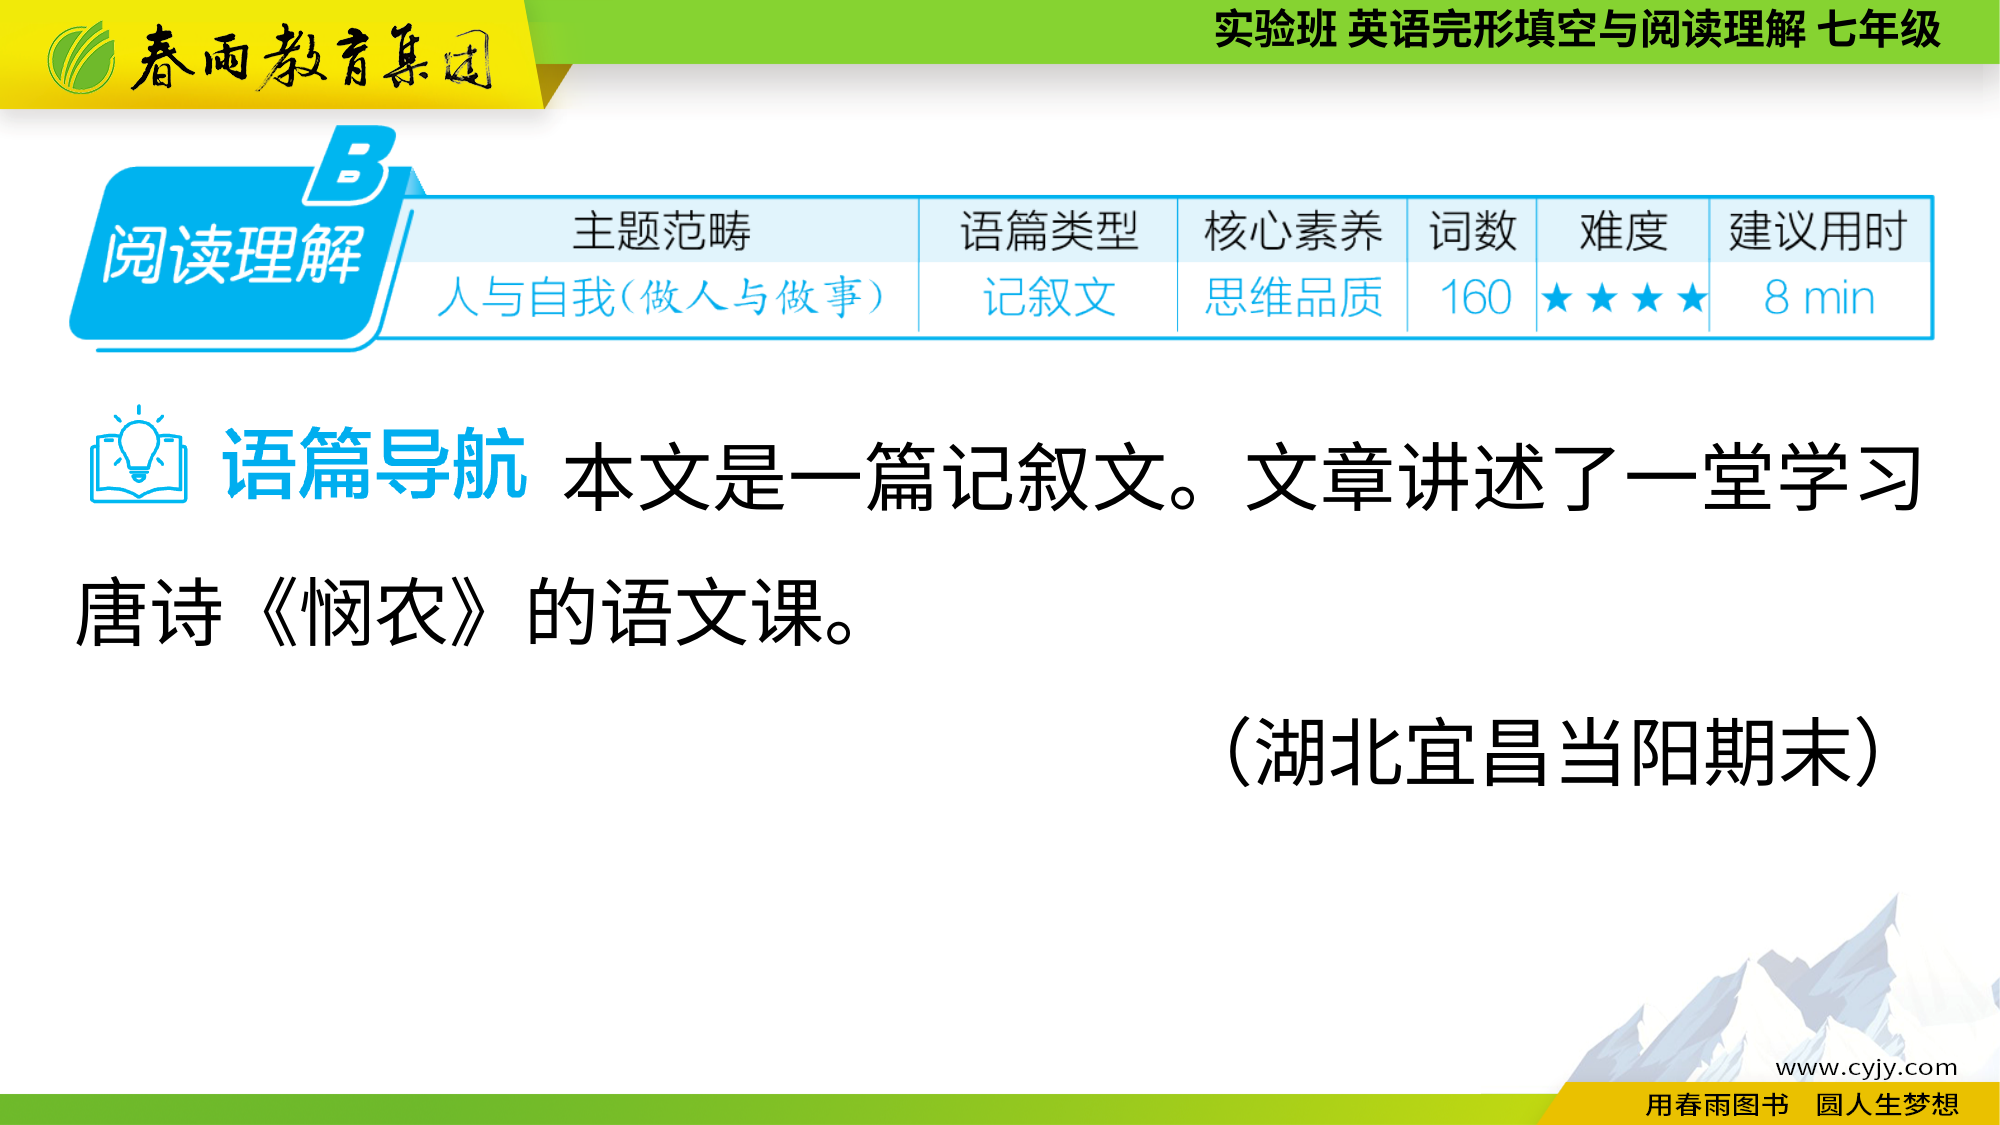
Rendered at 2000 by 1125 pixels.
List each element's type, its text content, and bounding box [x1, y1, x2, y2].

text_box （湖北宜昌当阳期末） [834, 652, 1944, 803]
list 本文是一篇记叙文。文章讲述了一堂学习唐诗《悯农》的语文课。 [59, 378, 1944, 649]
picture [0, 0, 2000, 1125]
